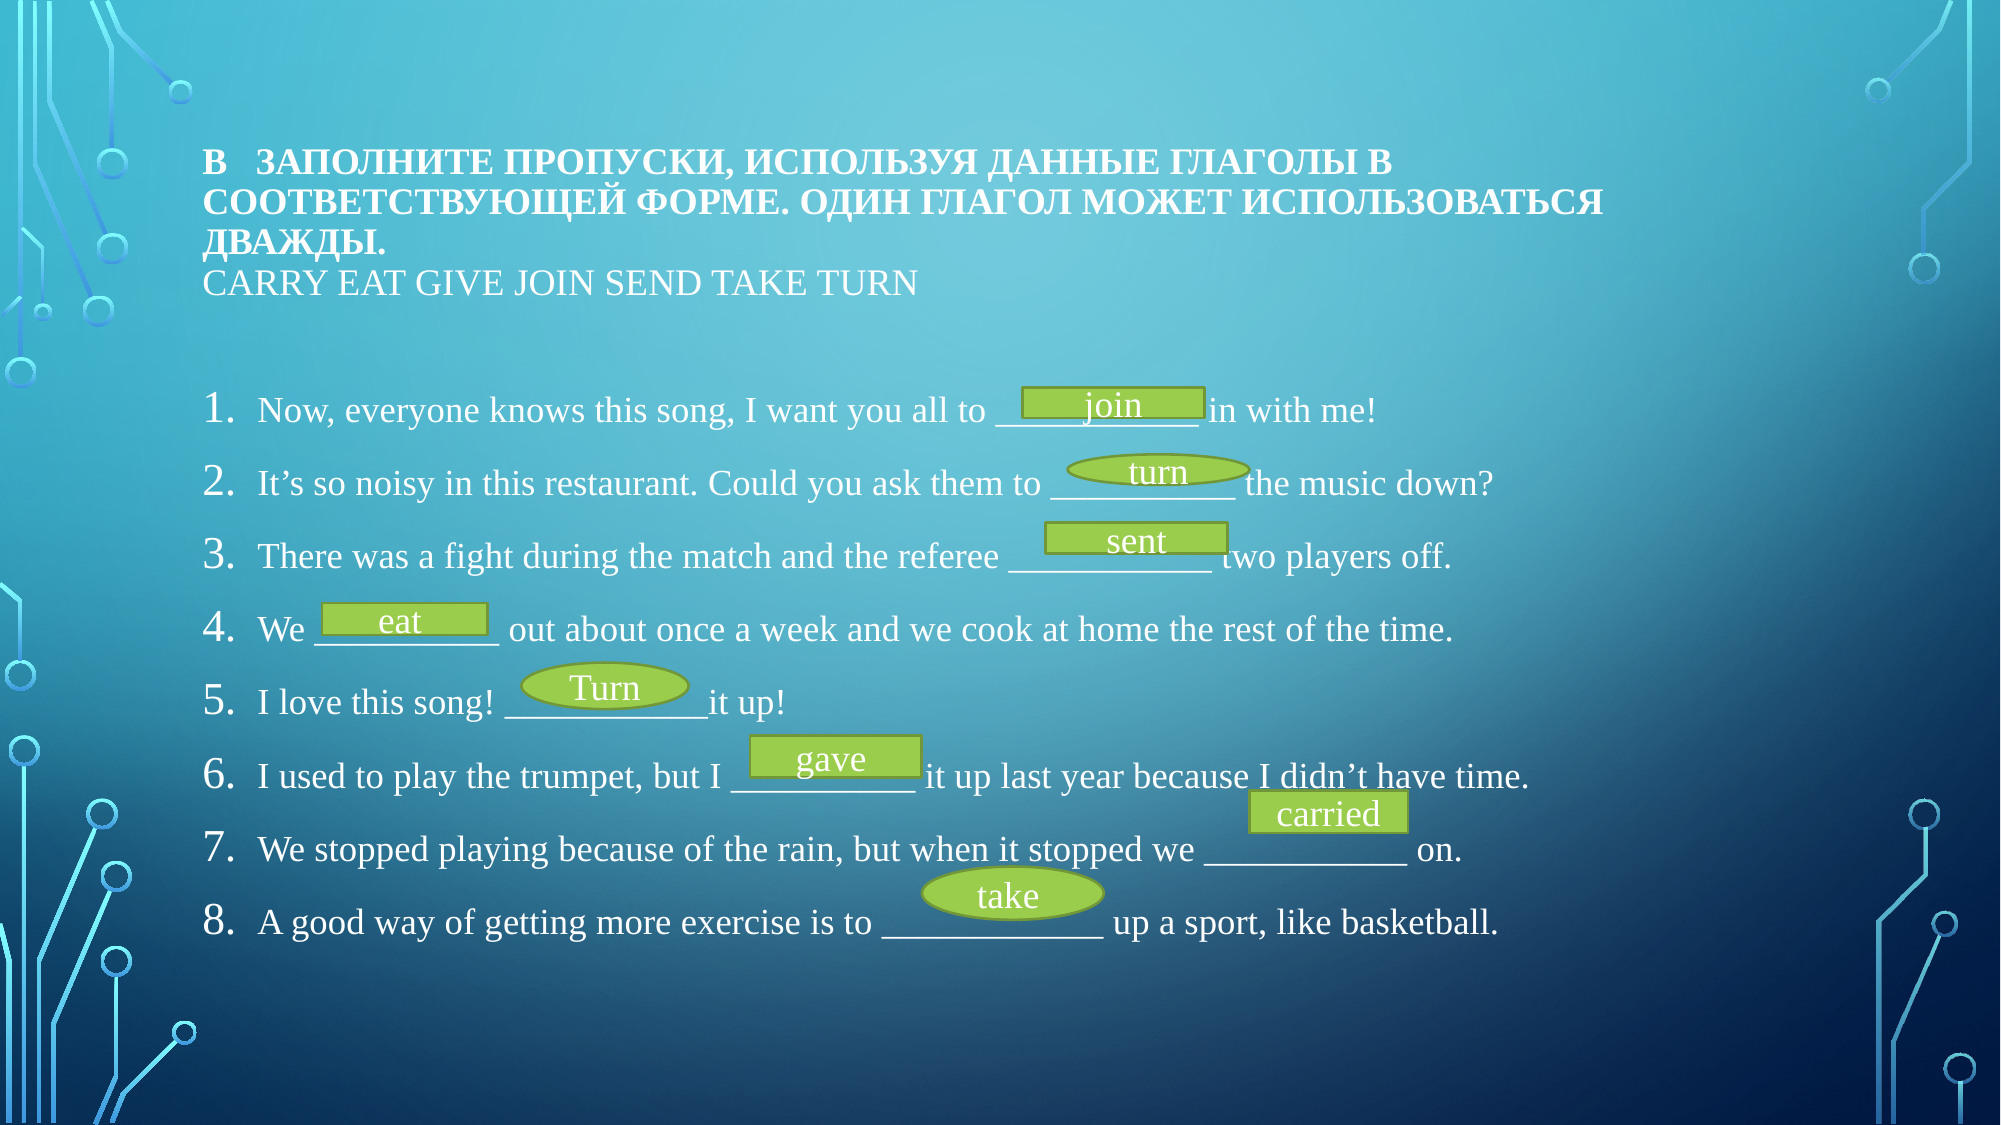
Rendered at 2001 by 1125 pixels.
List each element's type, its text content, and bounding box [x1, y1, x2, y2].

text_box turn [1066, 453, 1251, 487]
text_box Turn [520, 661, 691, 711]
text_box carried [1248, 789, 1409, 834]
text_box sent [1044, 521, 1229, 555]
list Now, everyone knows this song, I want you all to ___________ in with me! It’s so noisy in this restaurant. Could you ask them to __________ the music down? There was a fight during the match and the referee ___________ two players off. We __________ out about once a week and we cook at home the rest of the time. I love this song! ___________it up! I used to play the trumpet, but I __________ it up last year because I didn’t have time. We stopped playing because of the rain, but when it stopped we ___________ on. A good way of getting more exercise is to ____________ up a sport, like basketball. [187, 369, 1813, 950]
text_box eat [321, 602, 489, 636]
text_box take [920, 865, 1106, 922]
text_box gave [749, 734, 923, 779]
text_box join [1021, 386, 1206, 419]
title B Заполните пропуски, используя данные глаголы в соответствующей форме. Один глагол может использоваться дважды. Carry eat give join send take turn [187, 101, 1813, 344]
